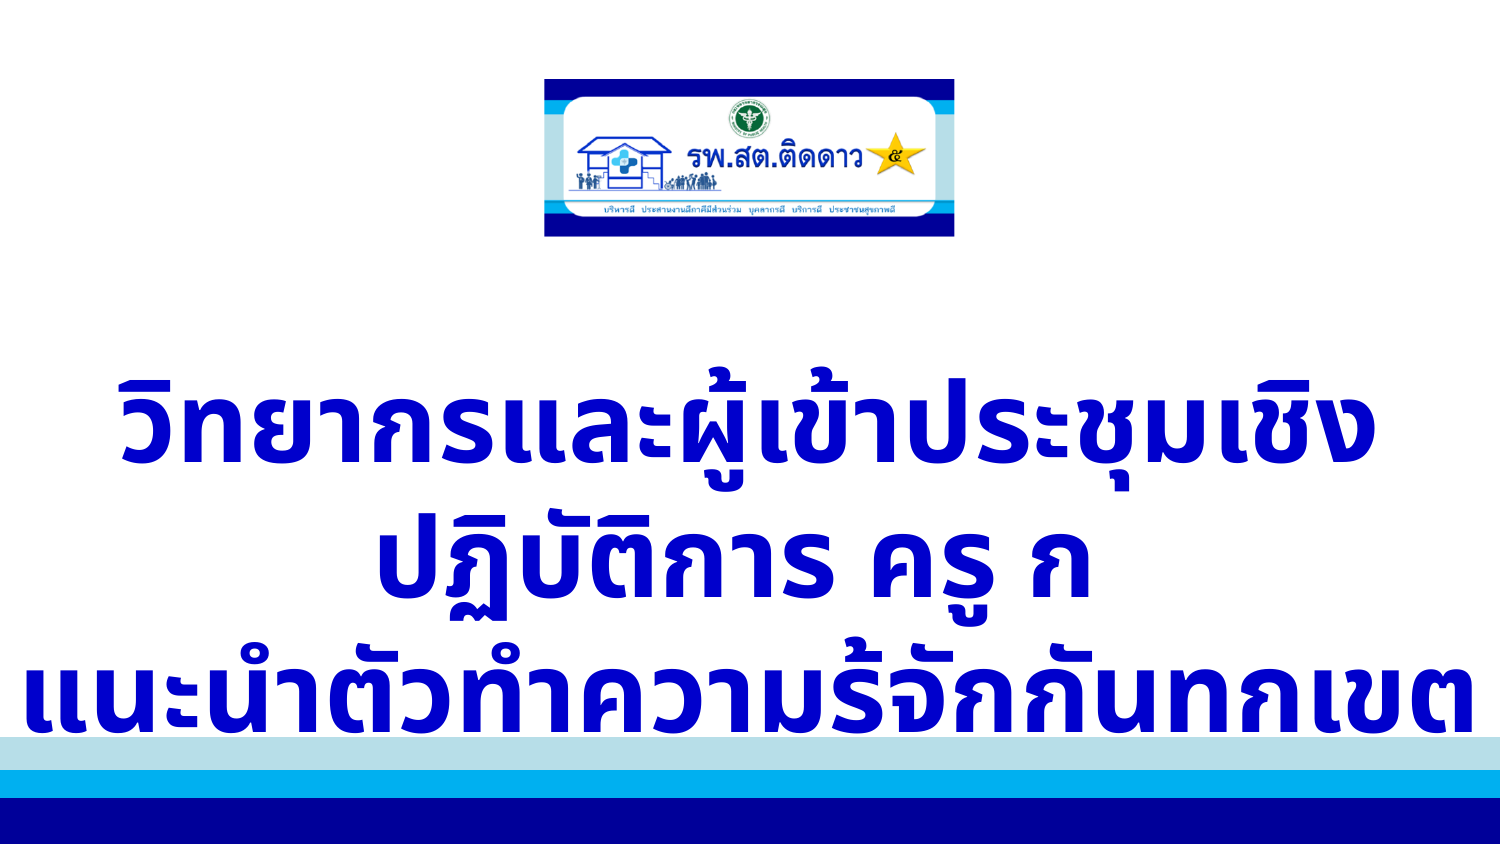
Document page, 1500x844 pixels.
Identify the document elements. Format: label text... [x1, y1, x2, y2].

picture [0, 737, 1500, 769]
picture [544, 79, 955, 237]
text_box วิทยากรและผู้เข้าประชุมเชิงปฏิบัติการ ครู ก แนะนำตัวทำความรู้จักกันทุกเขต [0, 342, 1500, 736]
picture [0, 799, 1500, 844]
